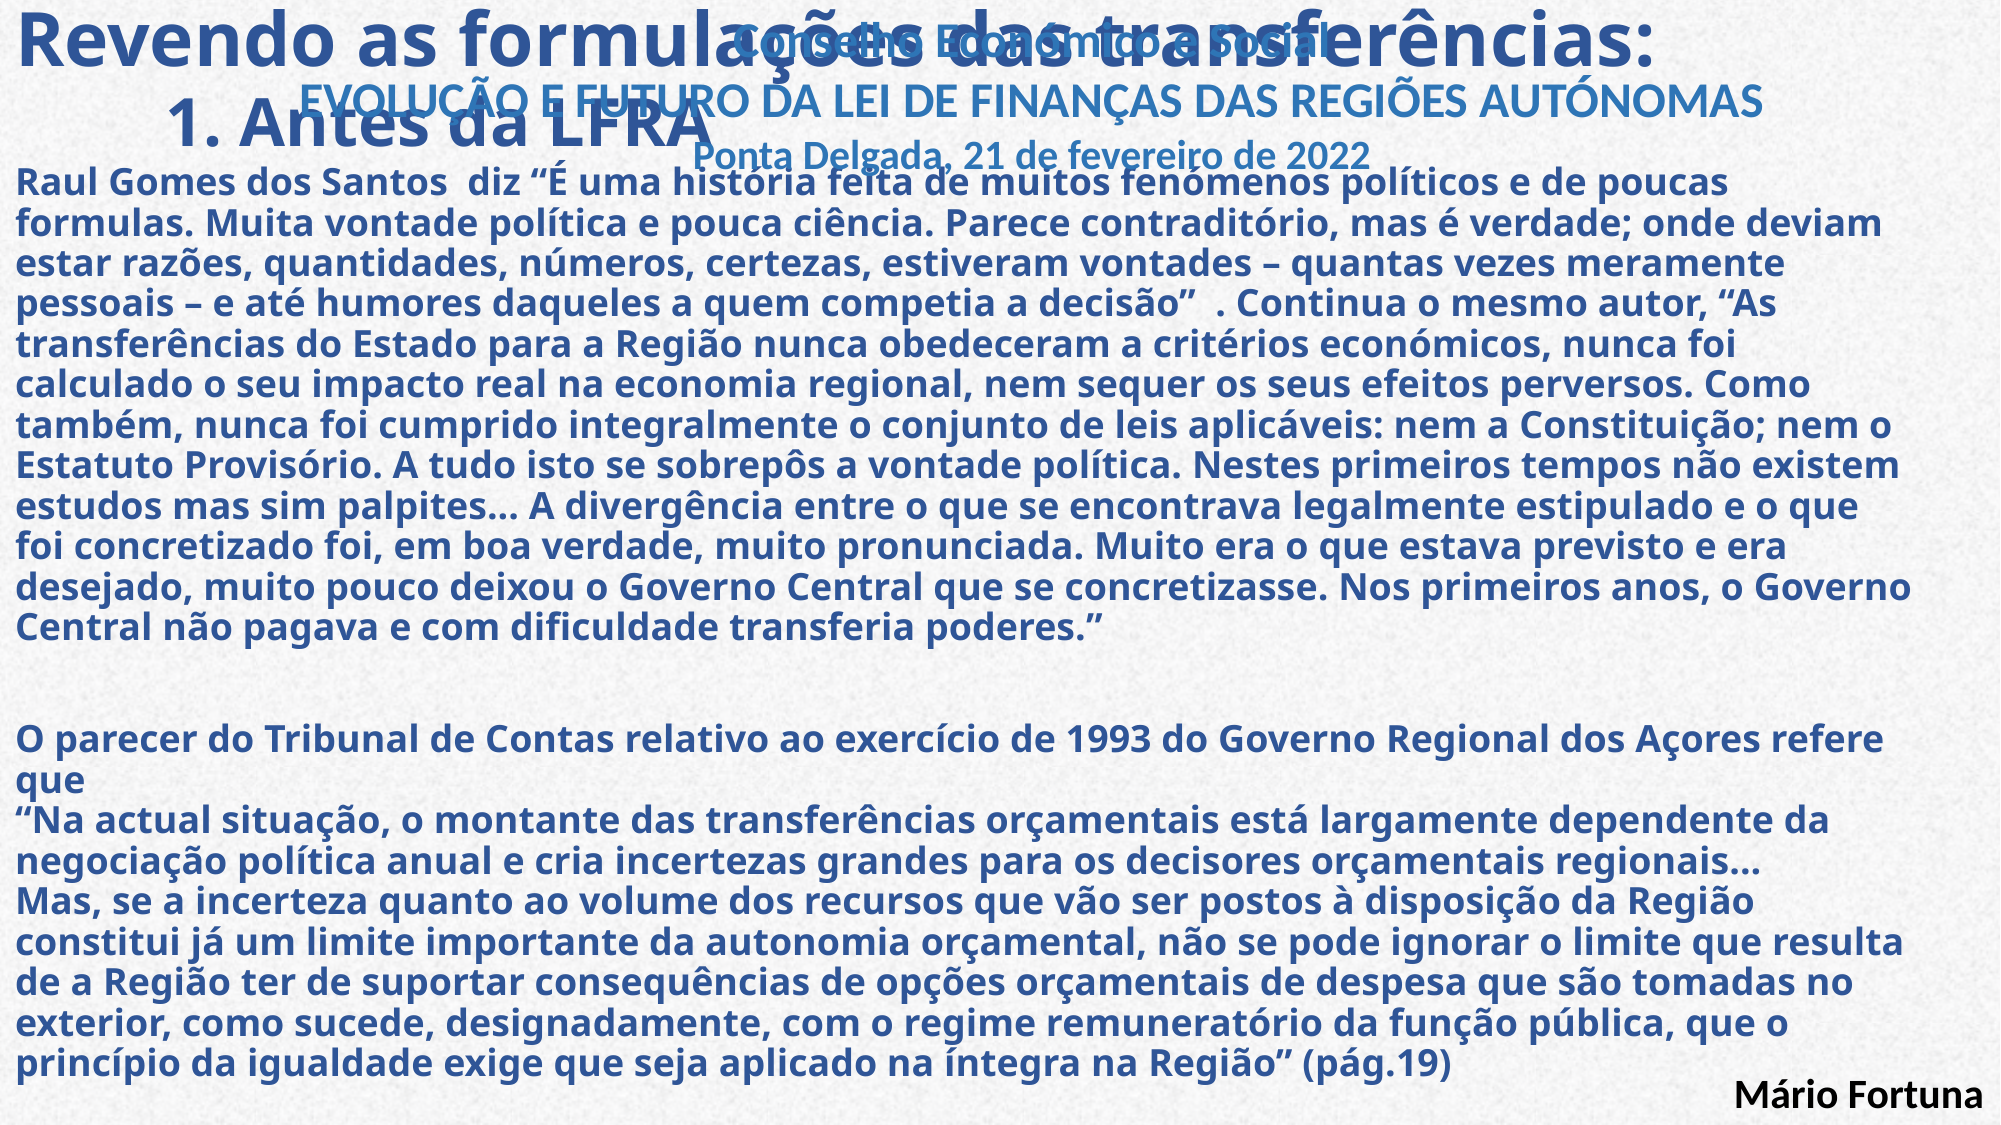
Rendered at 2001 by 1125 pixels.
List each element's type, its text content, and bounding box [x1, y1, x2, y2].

title Revendo as formulações das transferências: 1. Antes da LFRA Raul Gomes dos Santos diz “É uma história feita de muitos fenómenos políticos e de poucas formulas. Muita vontade política e pouca ciência. Parece contraditório, mas é verdade; onde deviam estar razões, quantidades, números, certezas, estiveram vontades – quantas vezes meramente pessoais – e até humores daqueles a quem competia a decisão” . Continua o mesmo autor, “As transferências do Estado para a Região nunca obedeceram a critérios económicos, nunca foi calculado o seu impacto real na economia regional, nem sequer os seus efeitos perversos. Como também, nunca foi cumprido integralmente o conjunto de leis aplicáveis: nem a Constituição; nem o Estatuto Provisório. A tudo isto se sobrepôs a vontade política. Nestes primeiros tempos não existem estudos mas sim palpites... A divergência entre o que se encontrava legalmente estipulado e o que foi concretizado foi, em boa verdade, muito pronunciada. Muito era o que estava previsto e era desejado, muito pouco deixou o Governo Central que se concretizasse. Nos primeiros anos, o Governo Central não pagava e com dificuldade transferia poderes.” O parecer do Tribunal de Contas relativo ao exercício de 1993 do Governo Regional dos Açores refere que “Na actual situação, o montante das transferências orçamentais está largamente dependente da negociação política anual e cria incertezas grandes para os decisores orçamentais regionais... Mas, se a incerteza quanto ao volume dos recursos que vão ser postos à disposição da Região constitui já um limite importante da autonomia orçamental, não se pode ignorar o limite que resulta de a Região ter de suportar consequências de opções orçamentais de despesa que são tomadas no exterior, como sucede, designadamente, com o regime remuneratório da função pública, que o princípio da igualdade exige que seja aplicado na íntegra na Região” (pág.19) [0, 471, 1936, 1093]
text_box Conselho Económico e Social EVOLUÇÃO E FUTURO DA LEI DE FINANÇAS DAS REGIÕES AUTÓNOMAS Ponta Delgada, 21 de fevereiro de 2022 [32, 0, 2000, 185]
text_box Mário Fortuna [1719, 1059, 1999, 1125]
